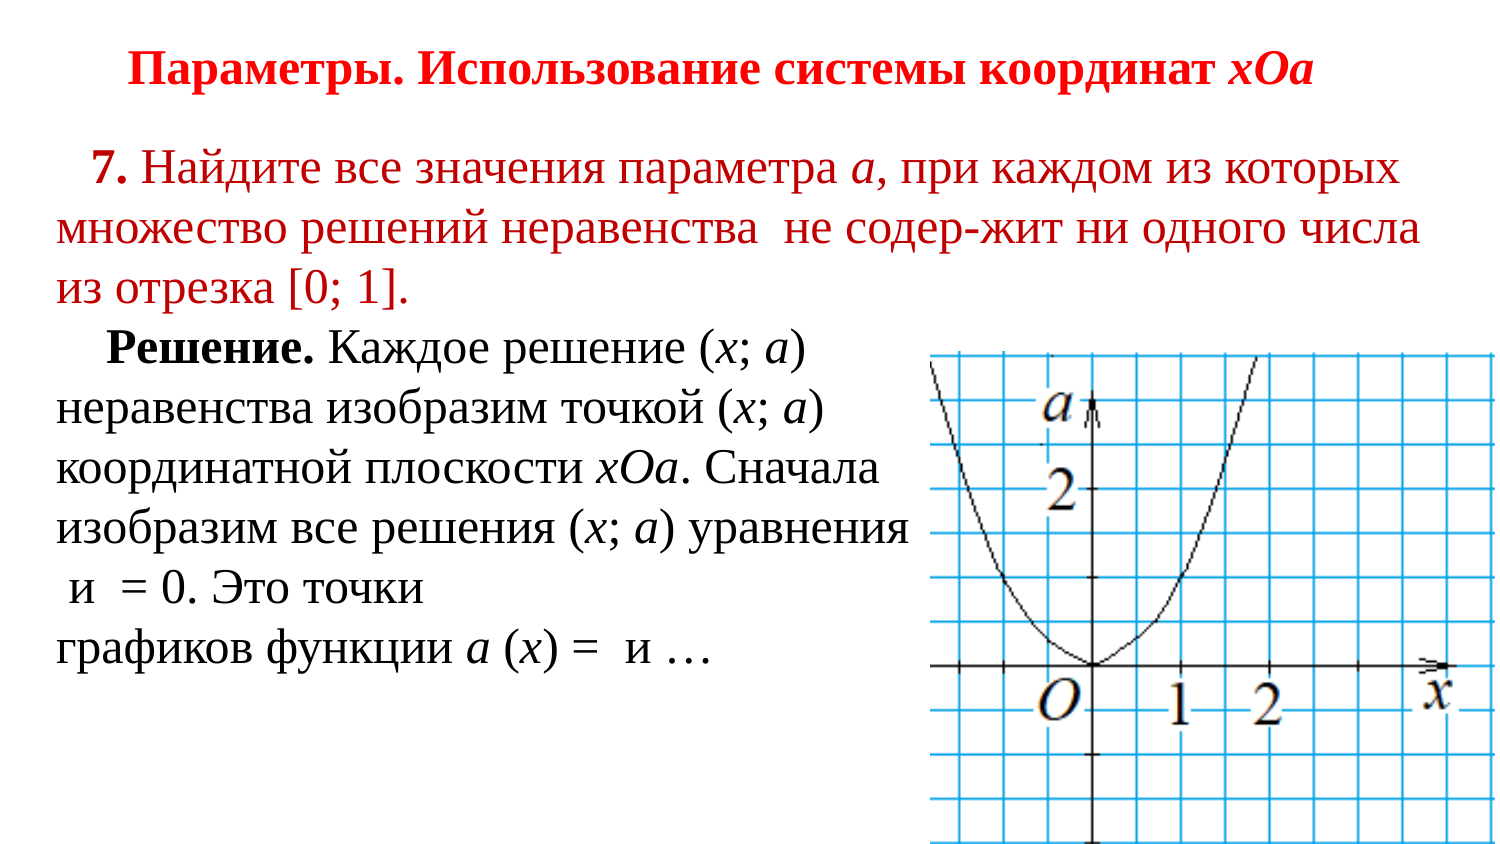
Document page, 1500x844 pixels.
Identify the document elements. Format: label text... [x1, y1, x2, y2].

picture [1138, 446, 1268, 576]
picture [1404, 446, 1495, 576]
picture [1271, 446, 1401, 576]
picture [930, 446, 1002, 576]
picture [1138, 756, 1268, 844]
picture [1404, 756, 1495, 844]
subtitle [41, 150, 1471, 800]
title Параметры. Использование системы координат xOa [112, 32, 1376, 103]
picture [930, 351, 1002, 443]
picture [1005, 351, 1495, 443]
picture [1138, 579, 1401, 753]
picture [930, 446, 1135, 844]
picture [1404, 623, 1495, 753]
picture [1271, 756, 1401, 844]
picture [930, 756, 1002, 844]
picture [1271, 579, 1401, 620]
picture [1404, 579, 1495, 620]
